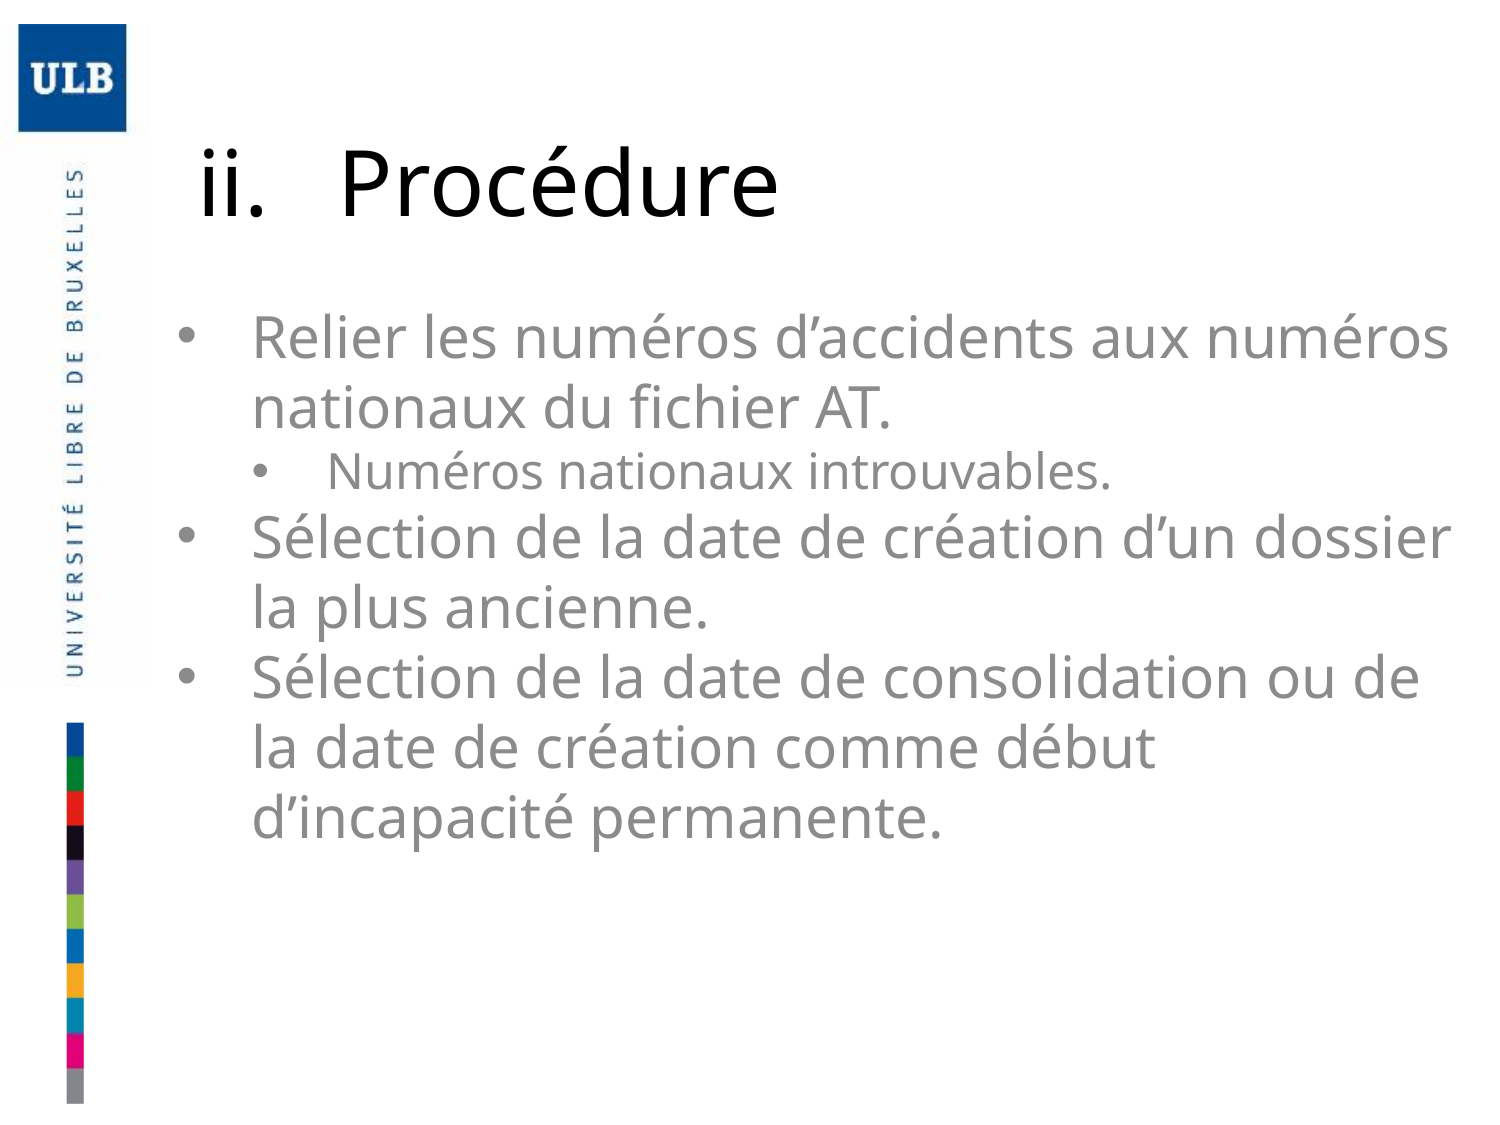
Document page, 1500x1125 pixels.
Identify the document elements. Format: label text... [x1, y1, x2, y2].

picture [67, 932, 83, 999]
picture [67, 723, 83, 754]
subtitle Relier les numéros d’accidents aux numéros nationaux du fichier AT. Numéros nationaux introuvables. Sélection de la date de création d’un dossier la plus ancienne. Sélection de la date de consolidation ou de la date de création comme début d’incapacité permanente. [161, 292, 1476, 1061]
title Procédure [0, 100, 994, 260]
picture [0, 260, 150, 687]
picture [0, 24, 150, 100]
picture [67, 1032, 83, 1103]
picture [67, 757, 83, 929]
